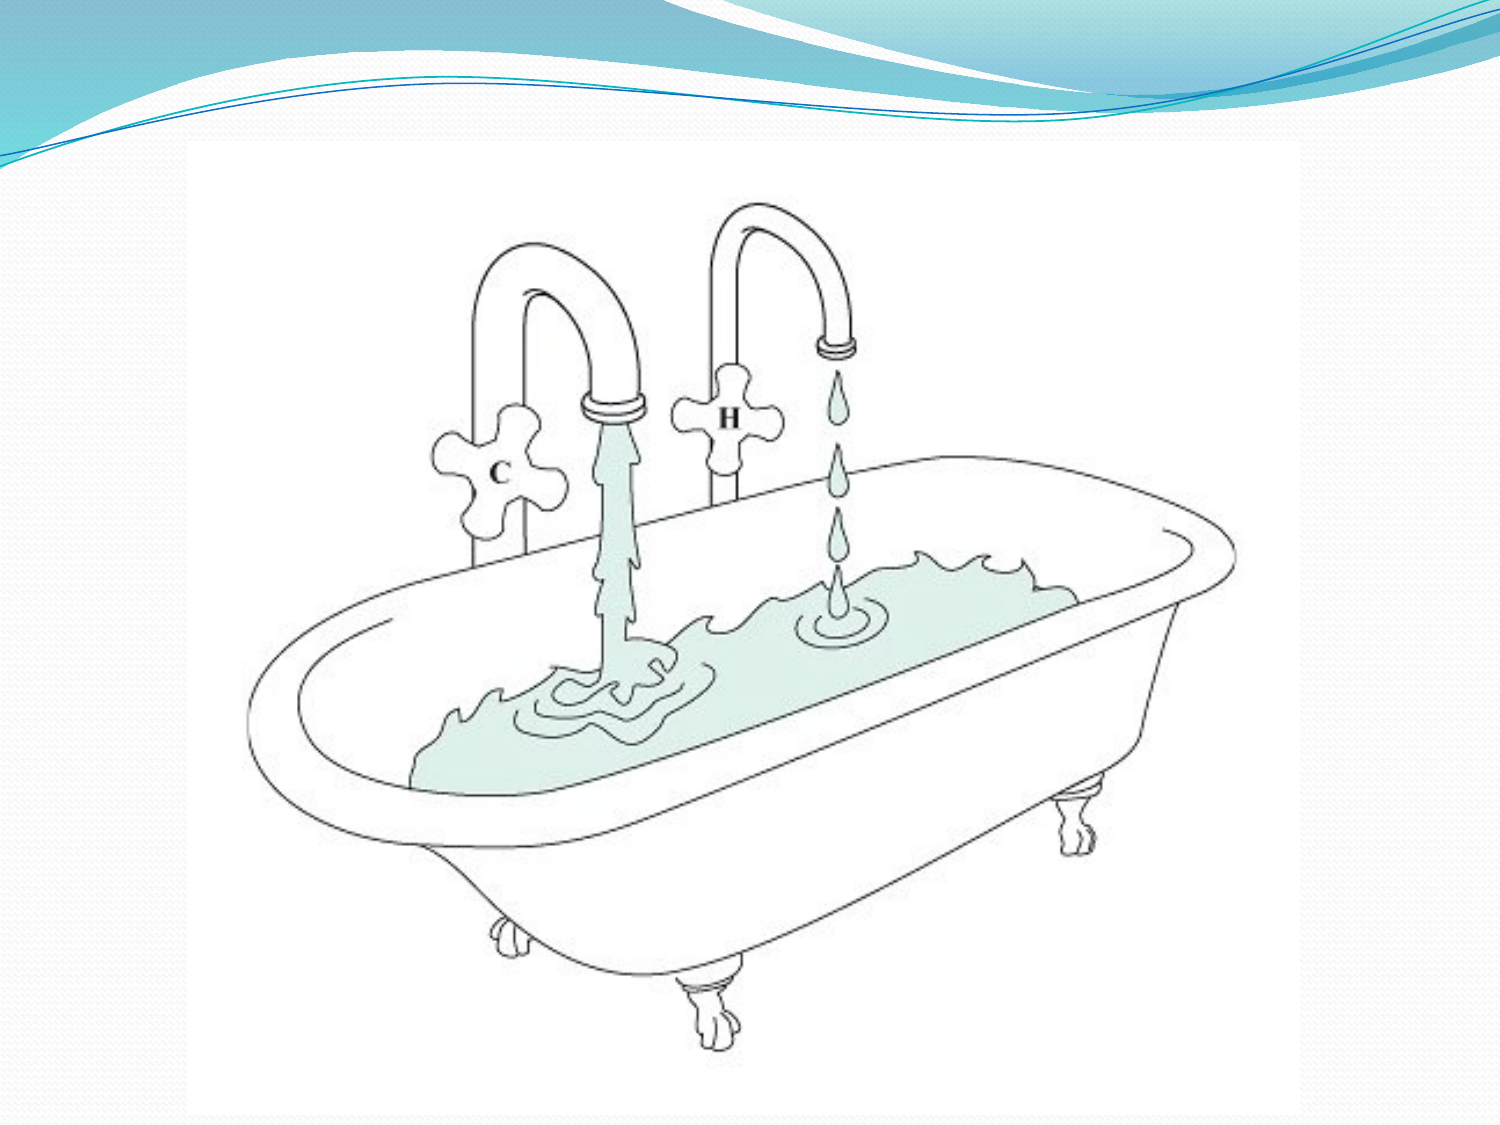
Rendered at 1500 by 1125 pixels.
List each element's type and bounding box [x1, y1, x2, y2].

list [187, 141, 1301, 1116]
